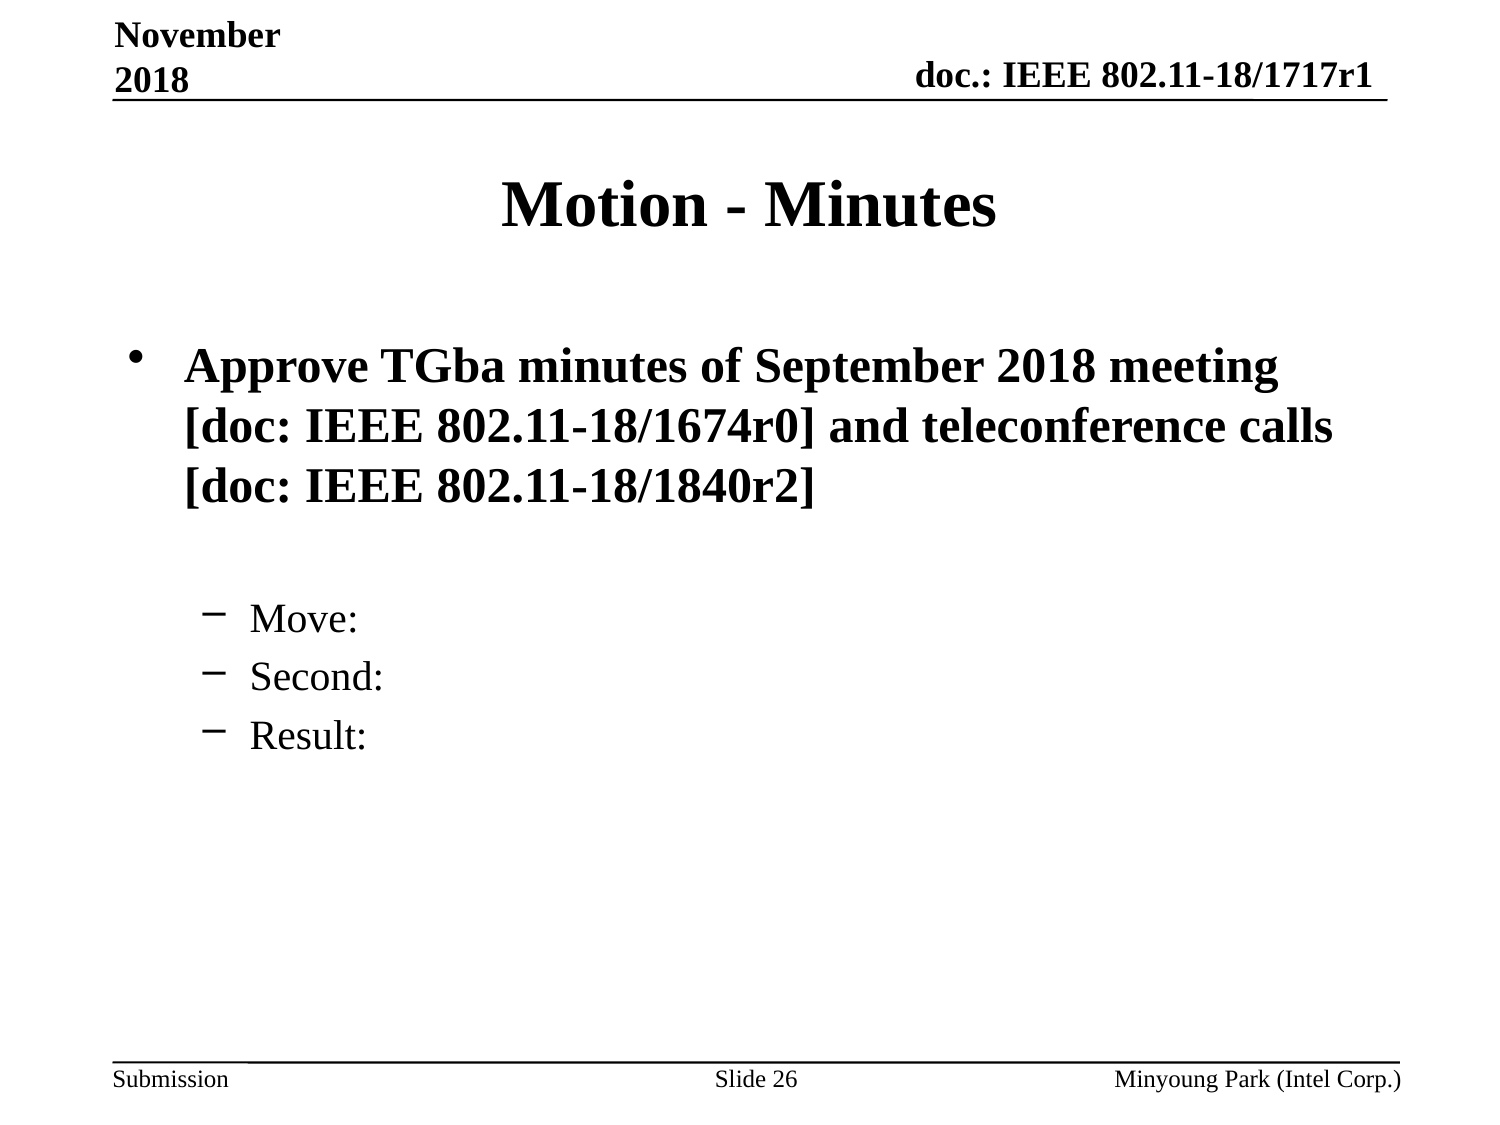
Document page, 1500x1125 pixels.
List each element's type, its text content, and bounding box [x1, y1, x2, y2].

slide_number Slide 26 [712, 1061, 800, 1093]
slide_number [114, 54, 335, 101]
list Approve TGba minutes of September 2018 meeting [doc: IEEE 802.11-18/1674r0] and teleconference calls [doc: IEEE 802.11-18/1840r2] Move: Second: Result: [112, 324, 1388, 1000]
footer Minyoung Park (Intel Corp.) [949, 1061, 1402, 1093]
title Motion - Minutes [112, 112, 1388, 288]
